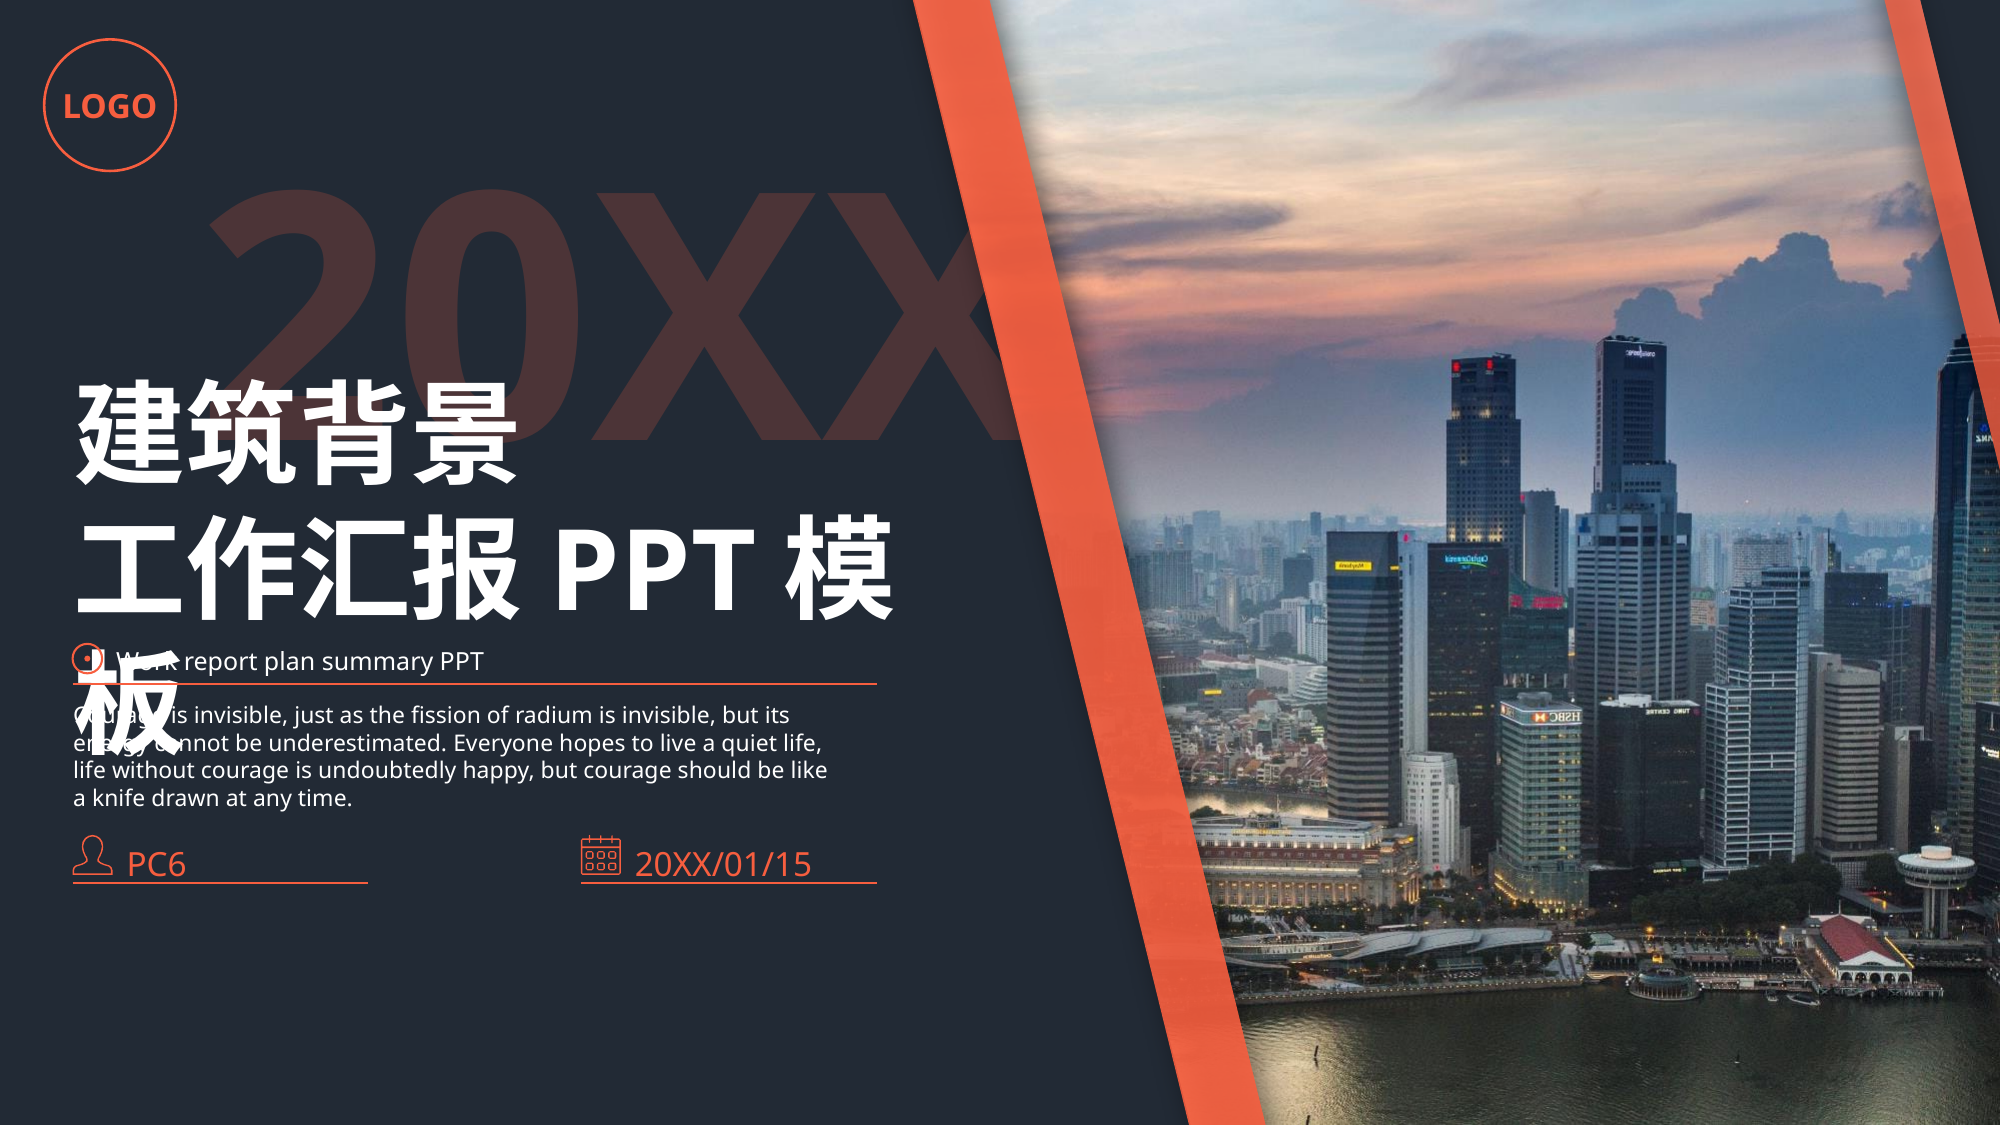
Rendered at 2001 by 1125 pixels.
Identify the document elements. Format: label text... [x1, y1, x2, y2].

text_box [72, 643, 103, 674]
text_box Work report plan summary PPT [101, 638, 581, 683]
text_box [580, 834, 621, 875]
text_box Courage is invisible, just as the fission of radium is invisible, but its energy cannot be underestimated. Everyone hopes to live a quiet life, life without courage is undoubtedly happy, but courage should be like a knife drawn at any time. [58, 693, 863, 818]
text_box 20XX/01/15 [620, 884, 845, 891]
text_box 20XX [181, 86, 914, 355]
text_box PC6 [111, 836, 337, 882]
text_box [72, 834, 111, 875]
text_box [914, 0, 2000, 1125]
text_box 建筑背景 工作汇报PPT模板 [58, 355, 914, 776]
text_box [44, 39, 176, 171]
text_box PC6 [111, 884, 337, 891]
text_box 20XX/01/15 [620, 836, 845, 882]
